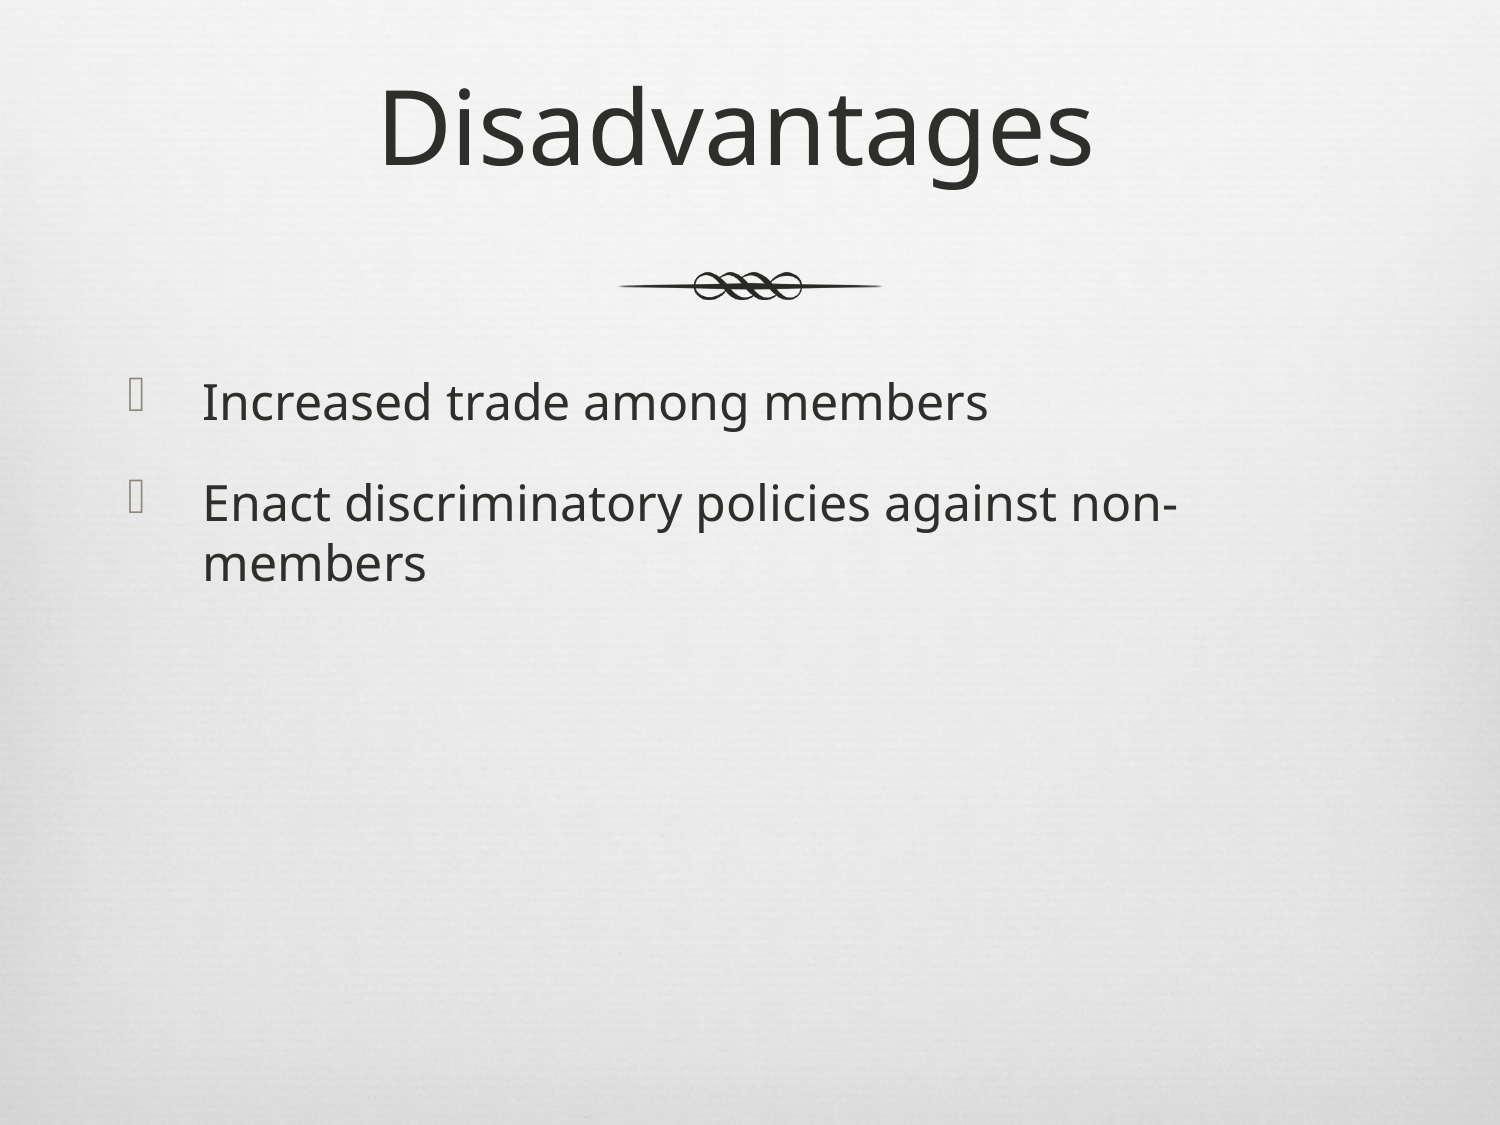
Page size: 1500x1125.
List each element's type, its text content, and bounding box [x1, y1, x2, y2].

picture [615, 272, 885, 300]
list Increased trade among members Enact discriminatory policies against non-members [112, 362, 1388, 963]
title Disadvantages [112, 11, 1388, 236]
